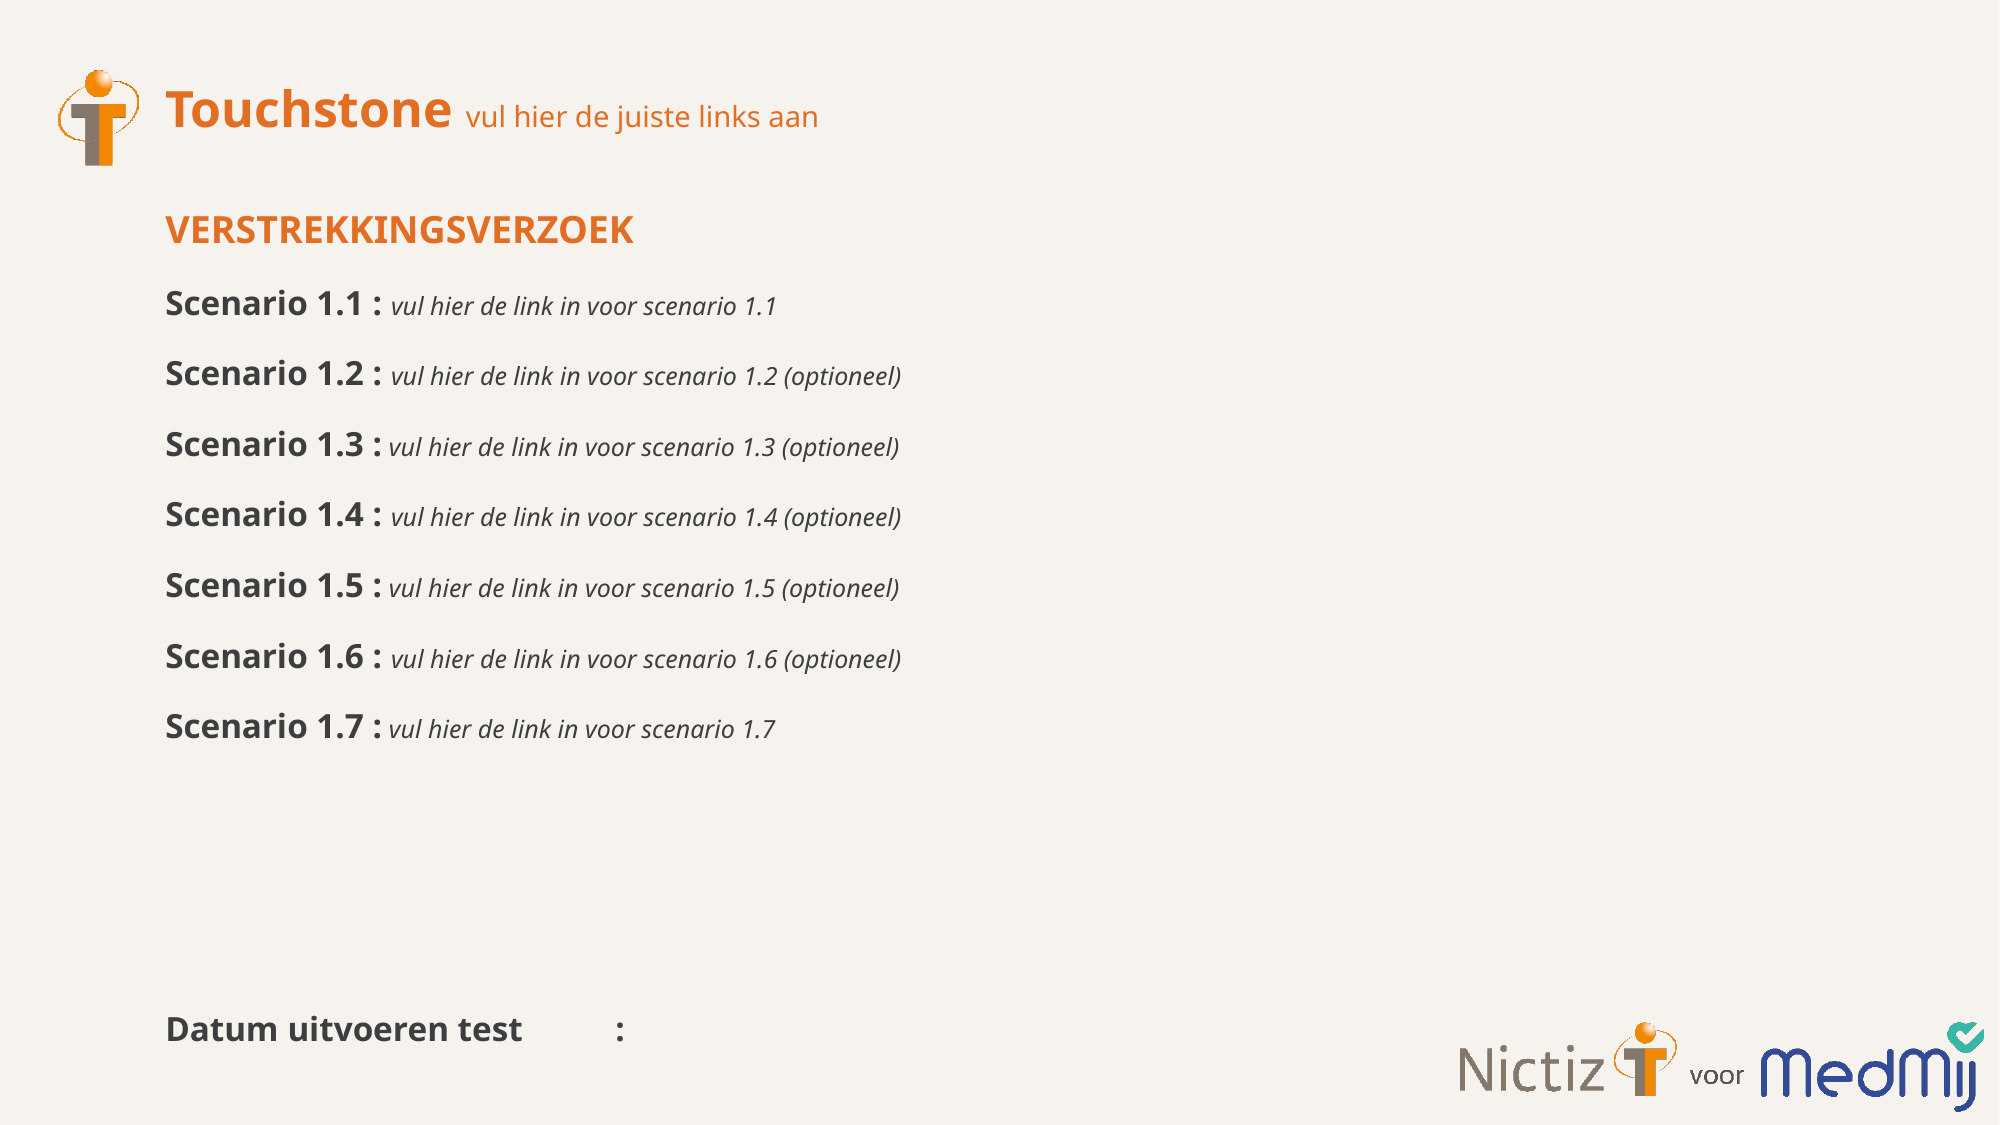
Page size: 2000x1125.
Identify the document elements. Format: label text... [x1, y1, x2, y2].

list VERSTREKKINGSVERZOEK Scenario 1.1 : vul hier de link in voor scenario 1.1 Scenario 1.2 : vul hier de link in voor scenario 1.2 (optioneel) Scenario 1.3 : vul hier de link in voor scenario 1.3 (optioneel) Scenario 1.4 : vul hier de link in voor scenario 1.4 (optioneel) Scenario 1.5 : vul hier de link in voor scenario 1.5 (optioneel) Scenario 1.6 : vul hier de link in voor scenario 1.6 (optioneel) Scenario 1.7 : vul hier de link in voor scenario 1.7 Datum uitvoeren test : [150, 187, 1850, 1060]
title Touchstone vul hier de juiste links aan [150, 76, 1850, 165]
picture [1457, 1019, 1988, 1113]
picture [50, 66, 151, 187]
